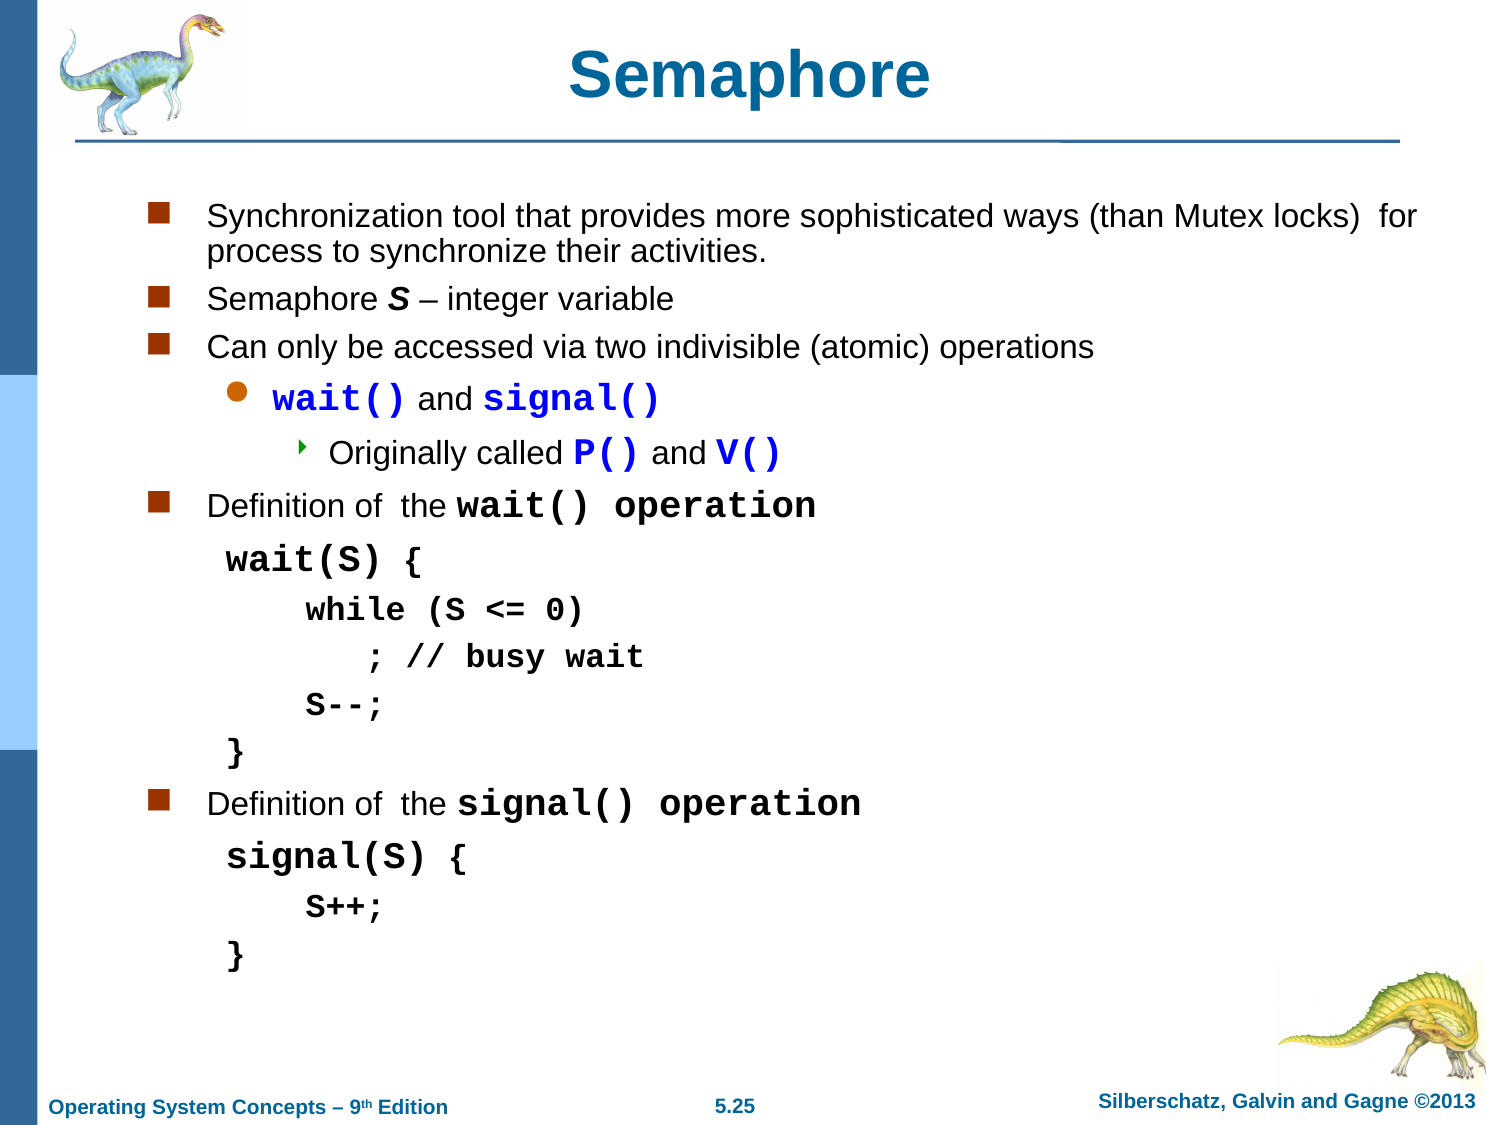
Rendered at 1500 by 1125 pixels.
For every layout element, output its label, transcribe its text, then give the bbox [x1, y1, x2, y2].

picture [1275, 959, 1486, 1090]
title Semaphore [75, 24, 1425, 119]
list Synchronization tool that provides more sophisticated ways (than Mutex locks) for process to synchronize their activities. Semaphore S – integer variable Can only be accessed via two indivisible (atomic) operations wait() and signal() Originally called P() and V() Definition of the wait() operation wait(S) { while (S <= 0) ; // busy wait S--; } Definition of the signal() operation signal(S) { S++; } [135, 190, 1436, 1053]
picture [46, 0, 243, 149]
